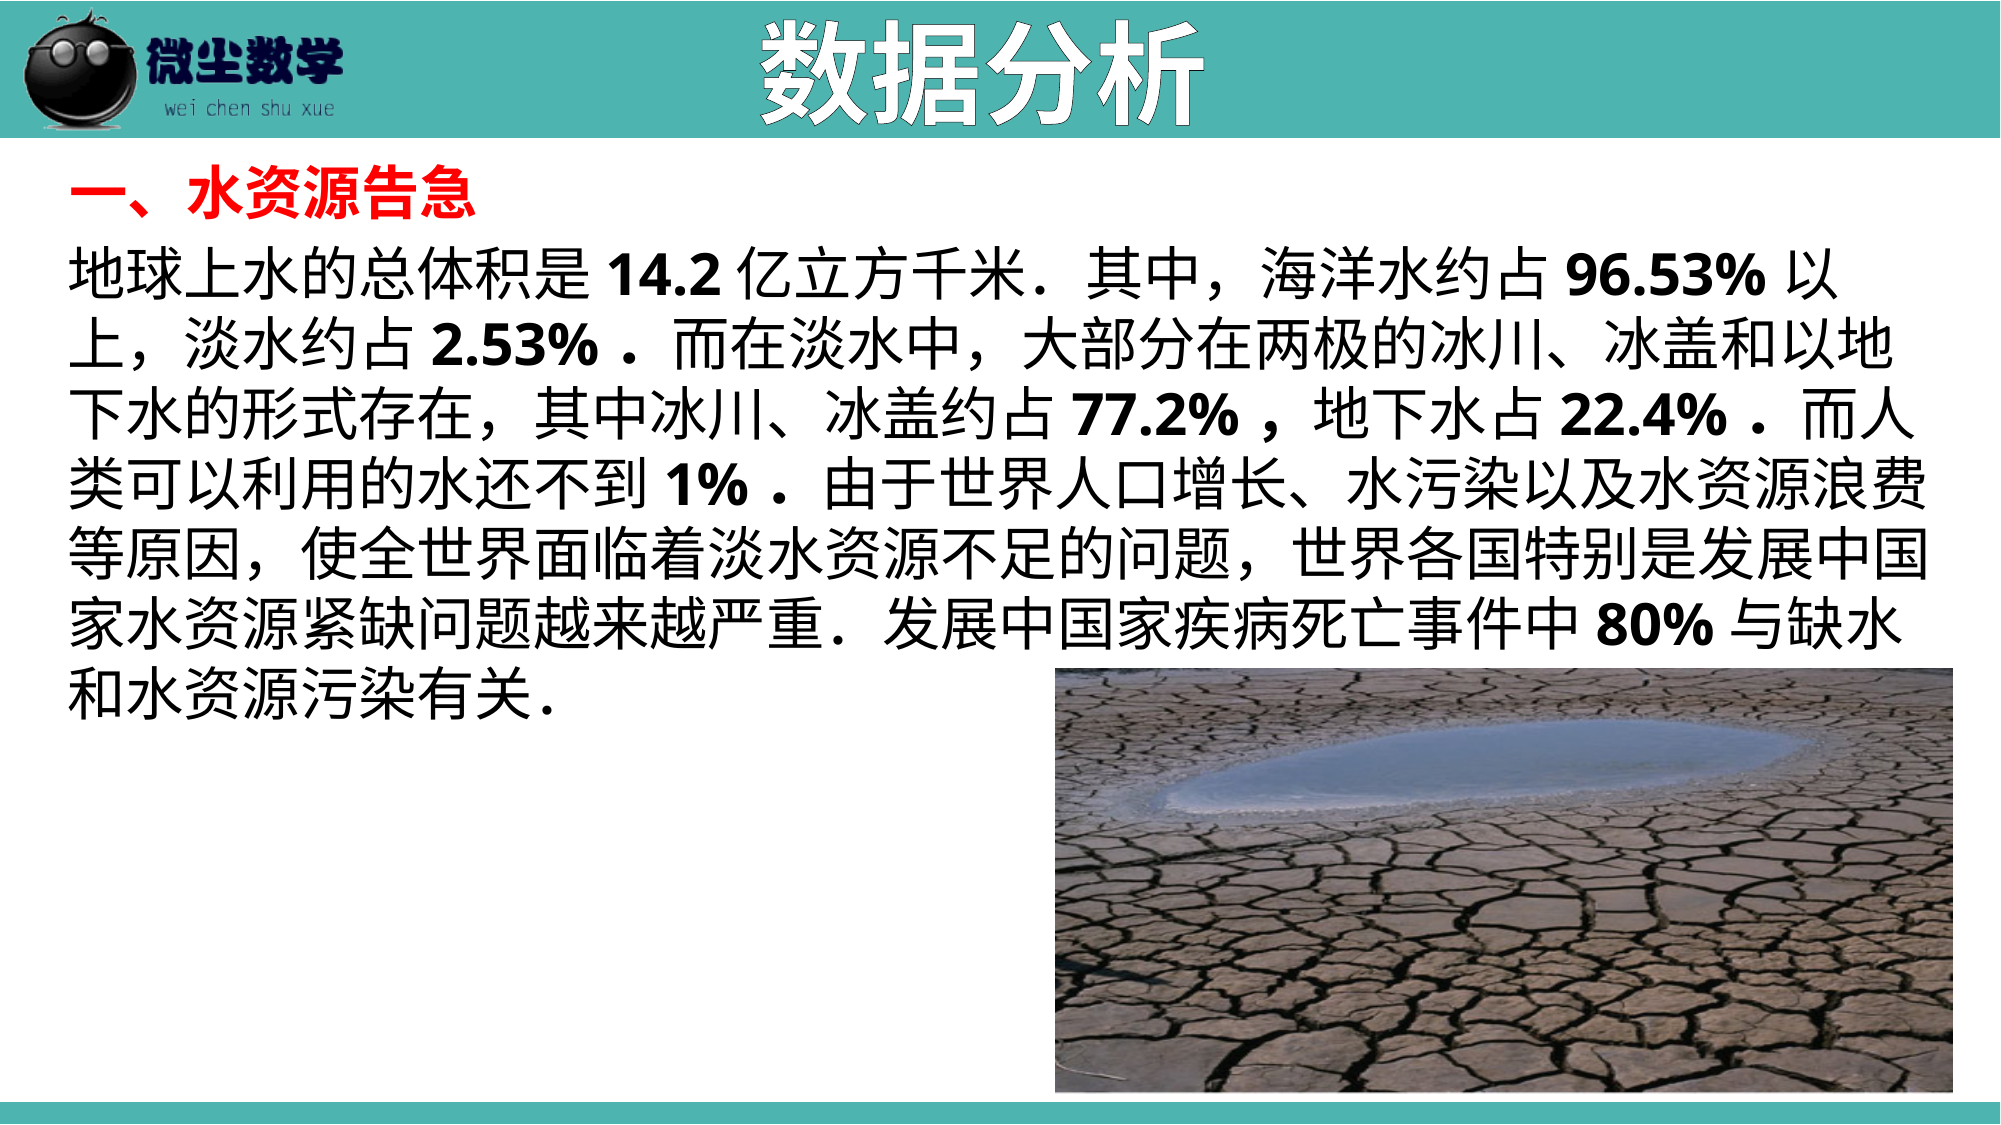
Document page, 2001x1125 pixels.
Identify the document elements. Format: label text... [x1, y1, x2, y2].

text_box 地球上水的总体积是14.2亿立方千米．其中，海洋水约占96.53%以上，淡水约占2.53%．而在淡水中，大部分在两极的冰川、冰盖和以地下水的形式存在，其中冰川、冰盖约占77.2%，地下水占22.4%．而人类可以利用的水还不到1%．由于世界人口增长、水污染以及水资源浪费等原因，使全世界面临着淡水资源不足的问题，世界各国特别是发展中国家水资源紧缺问题越来越严重．发展中国家疾病死亡事件中80%与缺水和水资源污染有关． [52, 229, 1957, 735]
text_box 数据分析 [742, 0, 1223, 146]
text_box 一、水资源告急 [54, 149, 574, 234]
picture [0, 1, 2001, 1124]
